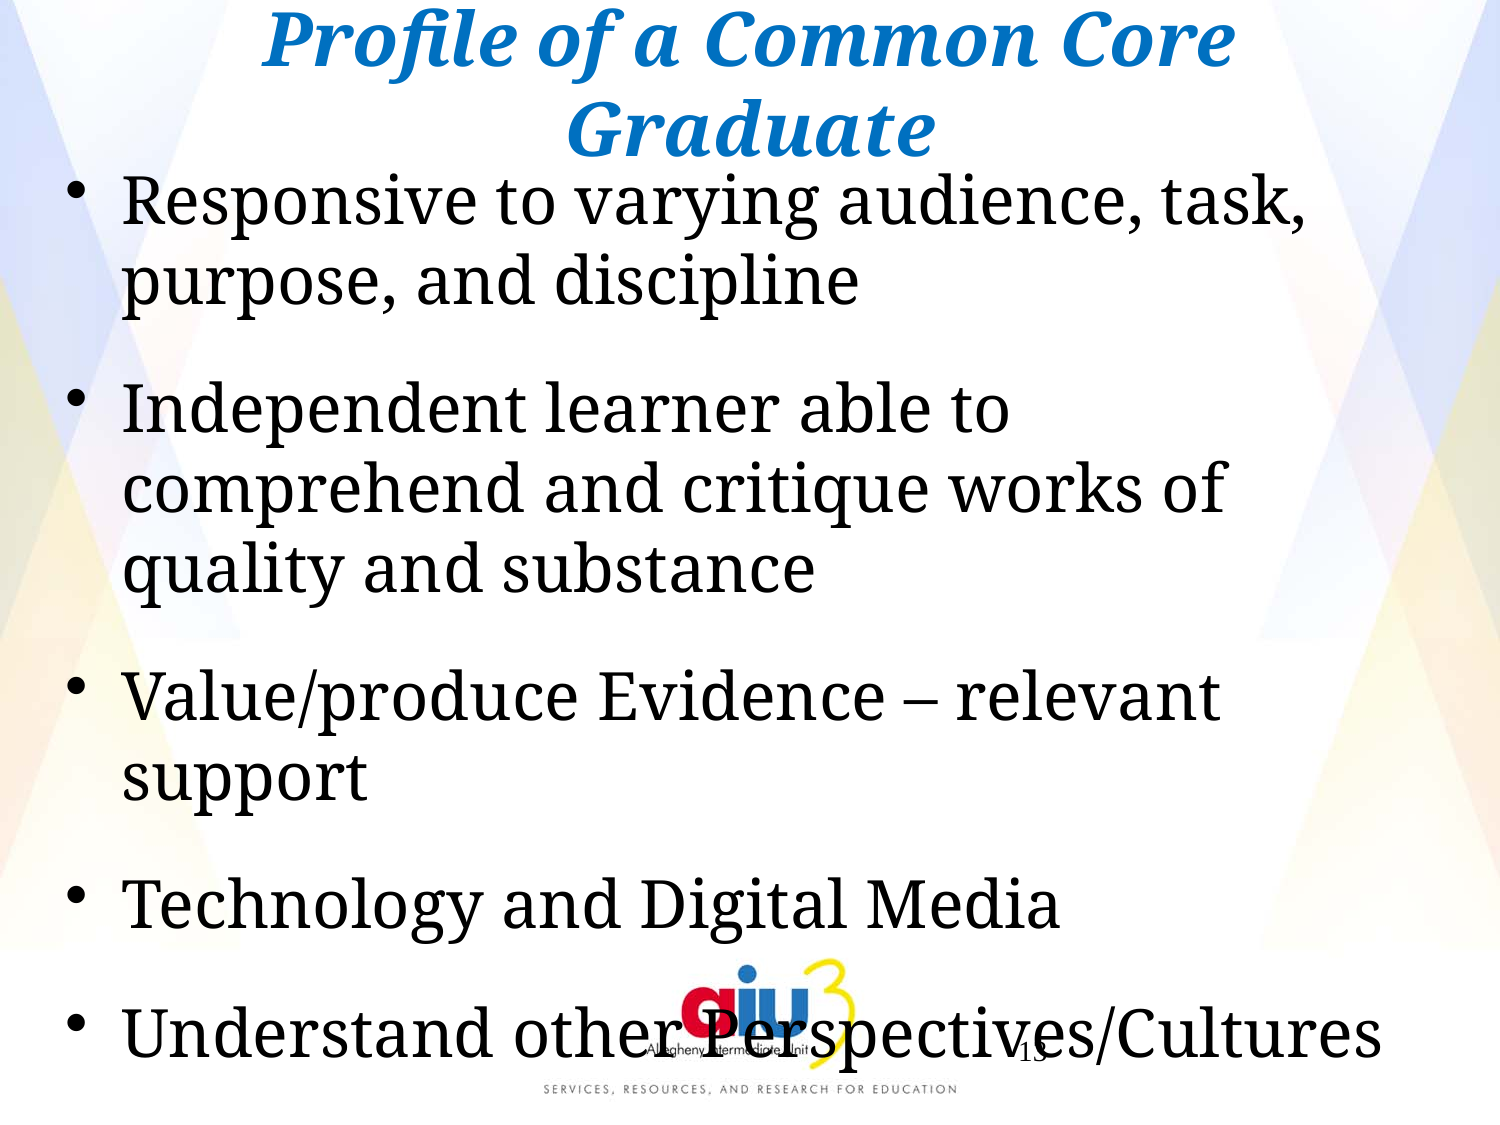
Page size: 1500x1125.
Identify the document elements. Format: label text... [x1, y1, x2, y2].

list Responsive to varying audience, task, purpose, and discipline Independent learner able to comprehend and critique works of quality and substance Value/produce Evidence – relevant support Technology and Digital Media Understand other Perspectives/Cultures [49, 149, 1438, 938]
title Profile of a Common Core Graduate [112, 0, 1388, 149]
picture [0, 0, 1500, 1125]
text_box 13 [749, 1024, 1063, 1100]
